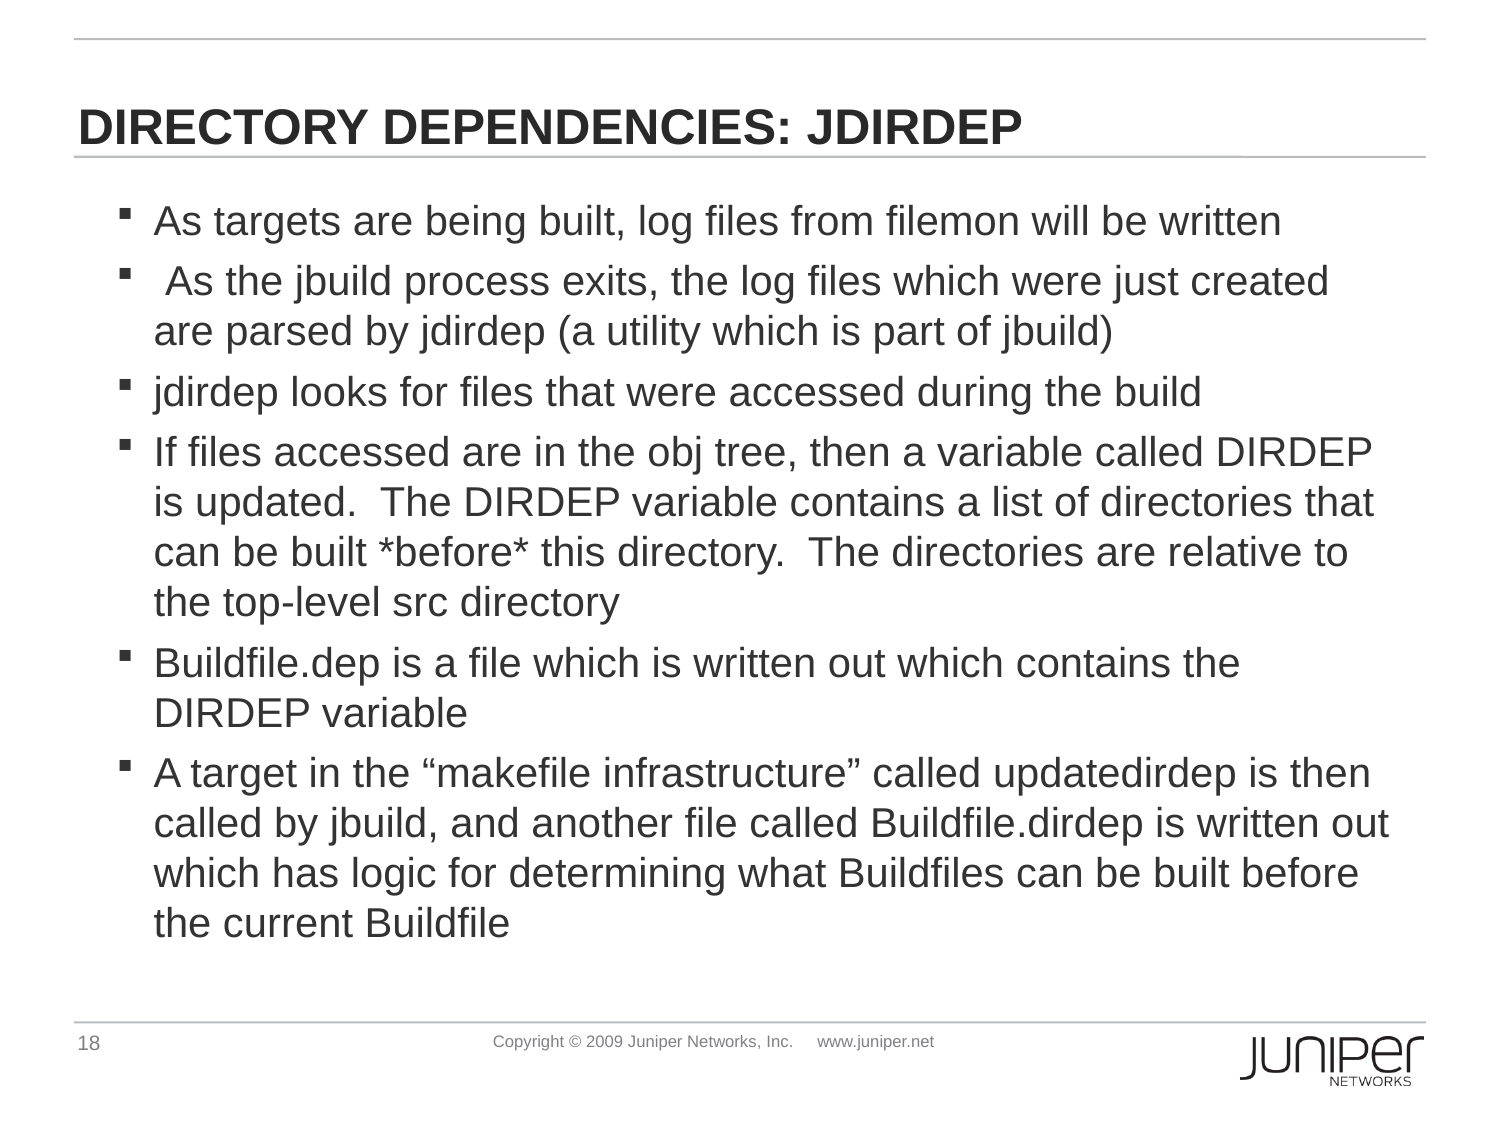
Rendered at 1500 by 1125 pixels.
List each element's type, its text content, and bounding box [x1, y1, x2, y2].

list As targets are being built, log files from filemon will be written As the jbuild process exits, the log files which were just created are parsed by jdirdep (a utility which is part of jbuild) jdirdep looks for files that were accessed during the build If files accessed are in the obj tree, then a variable called DIRDEP is updated. The DIRDEP variable contains a list of directories that can be built *before* this directory. The directories are relative to the top-level src directory Buildfile.dep is a file which is written out which contains the DIRDEP variable A target in the “makefile infrastructure” called updatedirdep is then called by jbuild, and another file called Buildfile.dirdep is written out which has logic for determining what Buildfiles can be built before the current Buildfile [60, 186, 1411, 983]
title Directory dependencies: jdirdep [77, 41, 1427, 164]
picture [1240, 1036, 1424, 1086]
